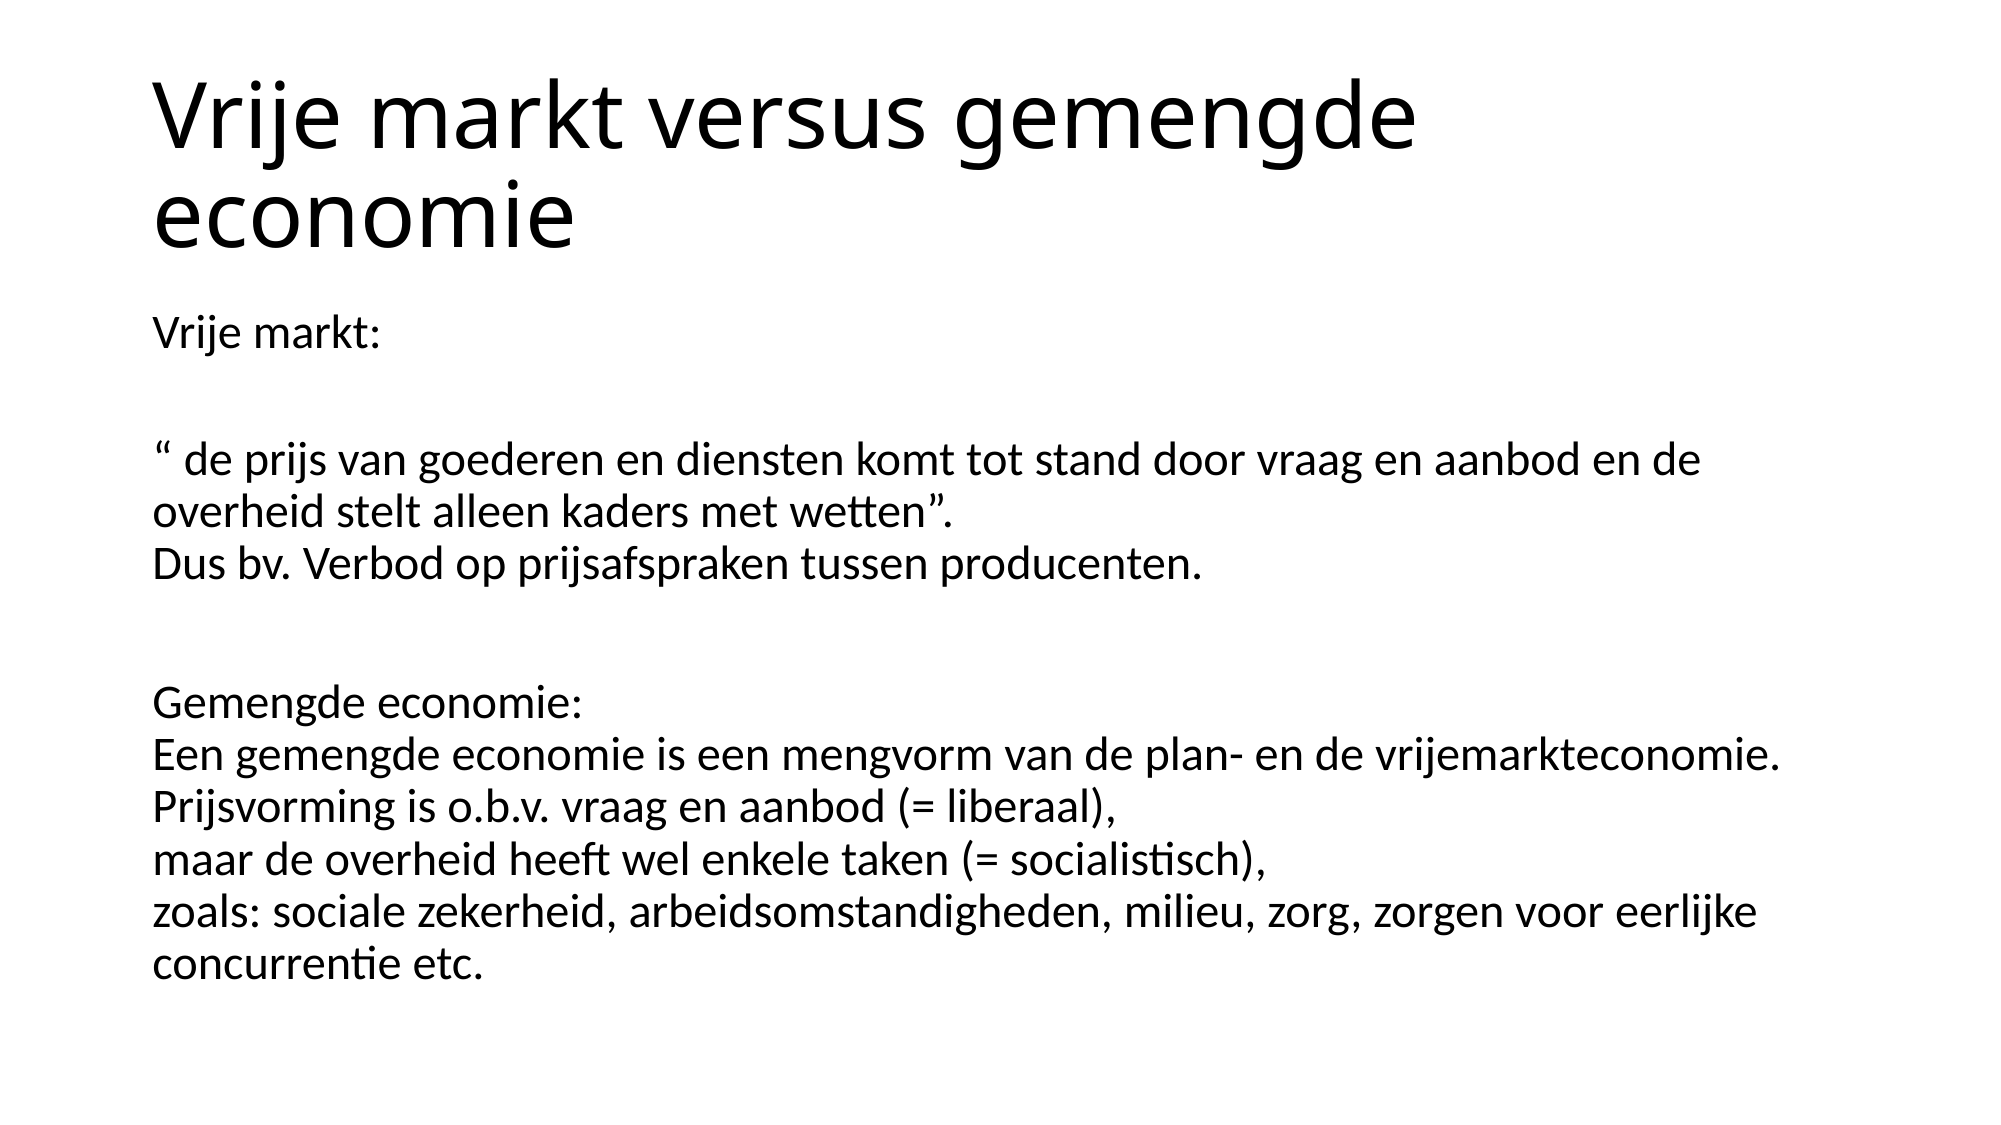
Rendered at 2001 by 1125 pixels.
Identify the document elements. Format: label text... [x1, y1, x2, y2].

list Vrije markt: “ de prijs van goederen en diensten komt tot stand door vraag en aanbod en de overheid stelt alleen kaders met wetten”. Dus bv. Verbod op prijsafspraken tussen producenten. Gemengde economie: Een gemengde economie is een mengvorm van de plan- en de vrijemarkteconomie. Prijsvorming is o.b.v. vraag en aanbod (= liberaal), maar de overheid heeft wel enkele taken (= socialistisch), zoals: sociale zekerheid, arbeidsomstandigheden, milieu, zorg, zorgen voor eerlijke concurrentie etc. [137, 299, 1863, 1014]
title Vrije markt versus gemengde economie [137, 59, 1863, 278]
